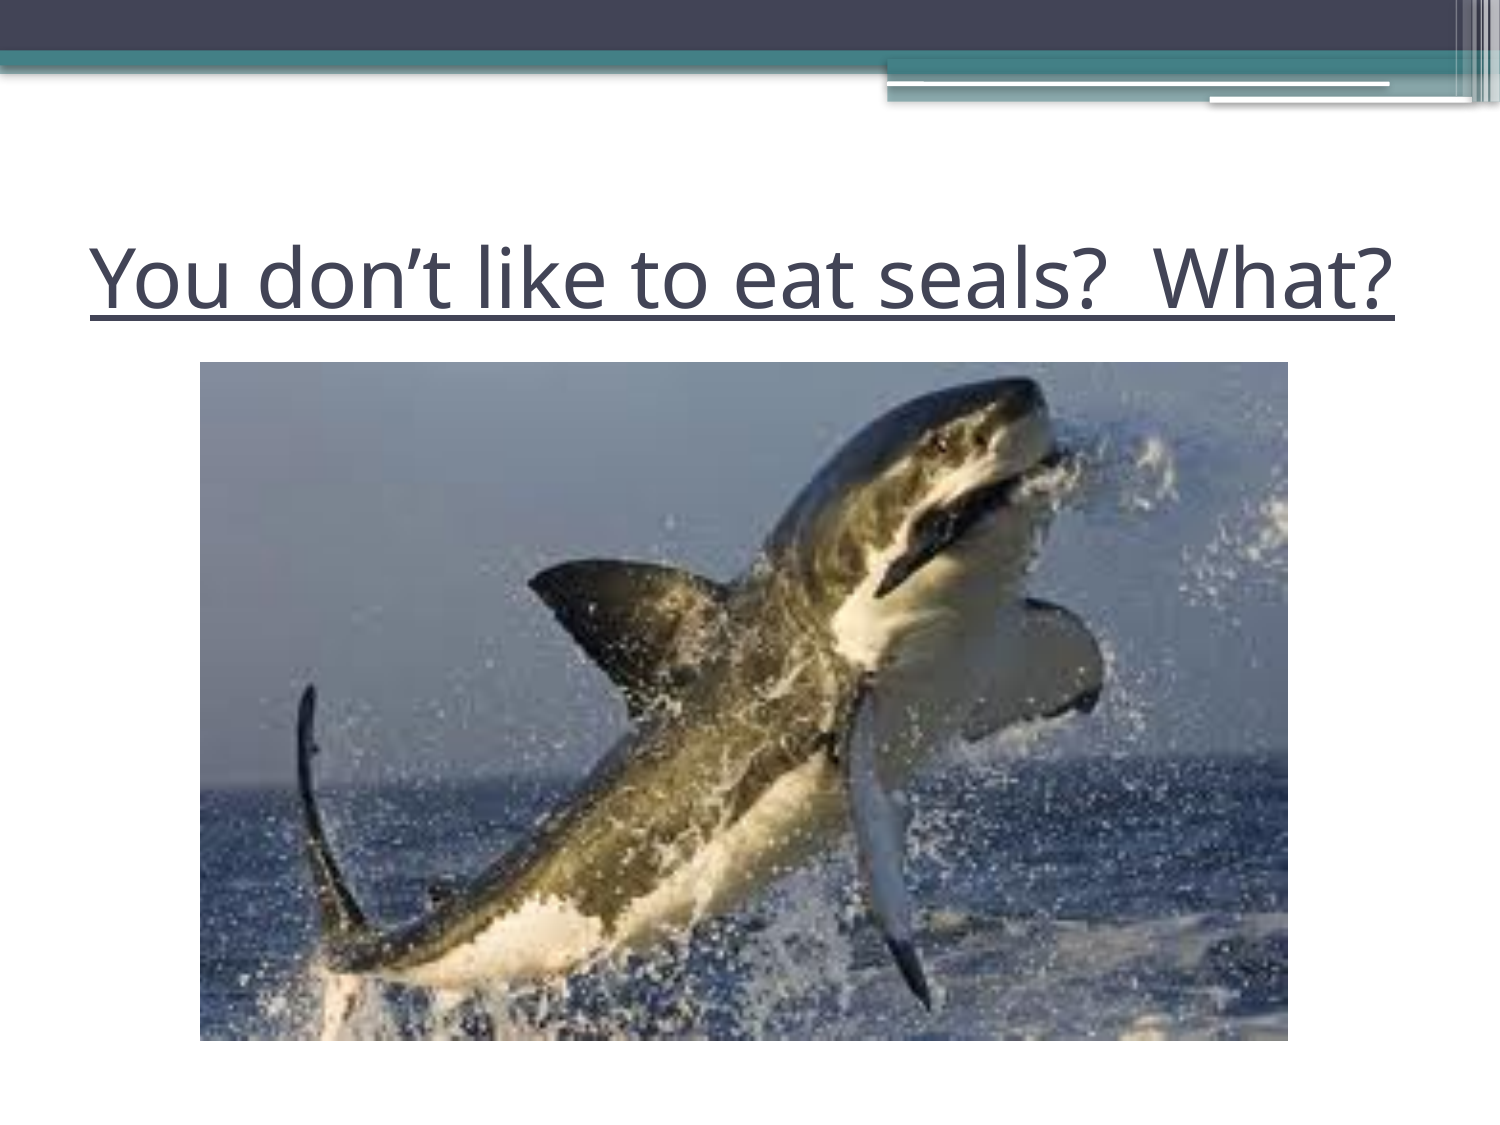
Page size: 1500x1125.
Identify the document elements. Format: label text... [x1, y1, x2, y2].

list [199, 362, 1288, 1041]
title You don’t like to eat seals? What? [75, 187, 1425, 363]
